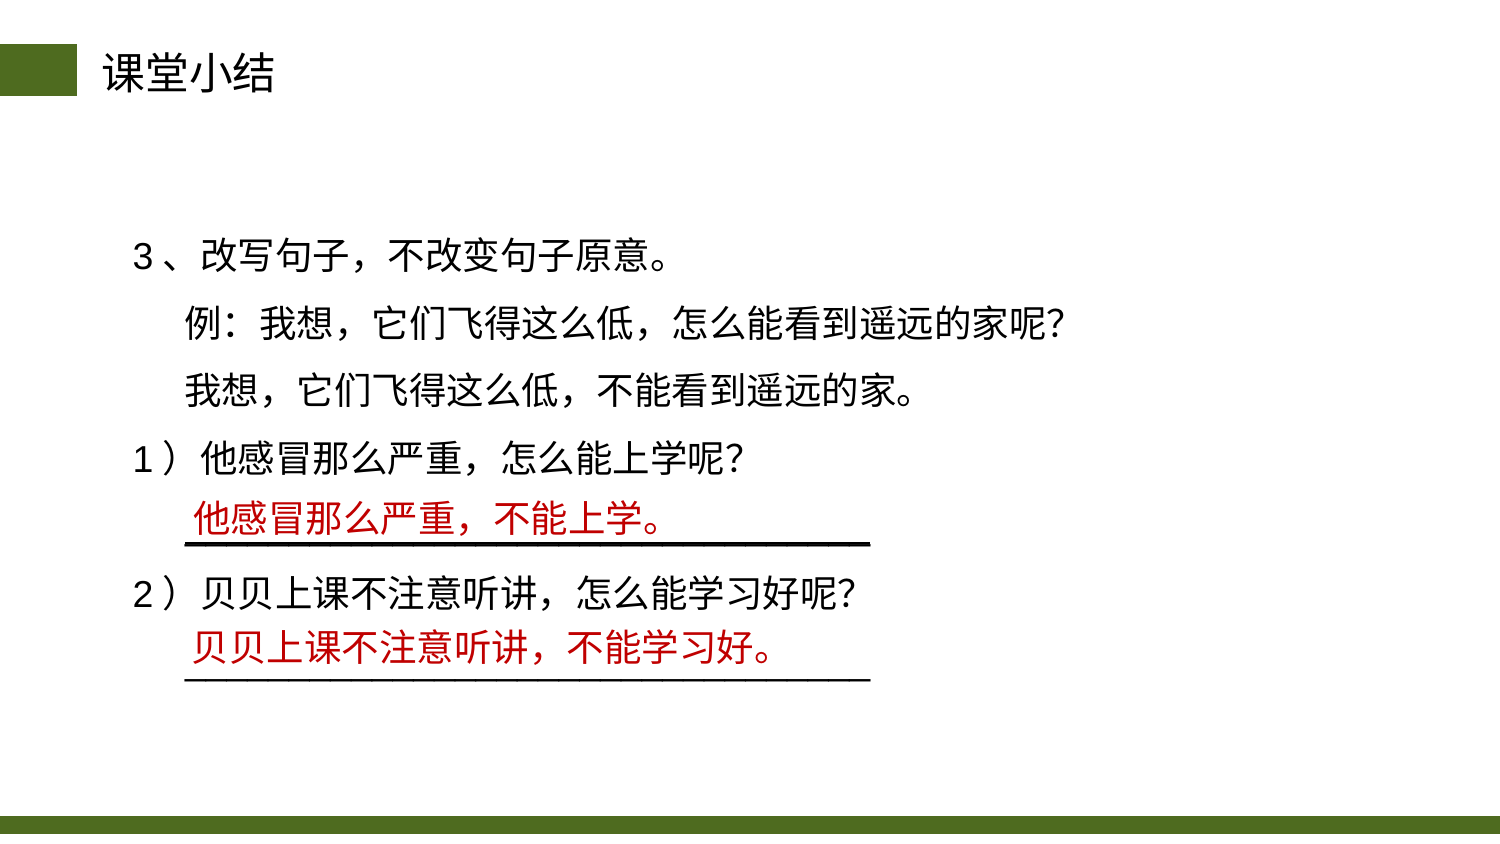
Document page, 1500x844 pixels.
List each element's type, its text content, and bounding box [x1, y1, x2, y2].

text_box 贝贝上课不注意听讲，不能学习好。 [180, 618, 804, 675]
text_box 课堂小结 [90, 40, 368, 104]
text_box 3、改写句子，不改变句子原意。 例：我想，它们飞得这么低，怎么能看到遥远的家呢？ 我想，它们飞得这么低，不能看到遥远的家。 1）他感冒那么严重，怎么能上学呢？ _________________________________ 2）贝贝上课不注意听讲，怎么能学习好呢？ _________________________________ [121, 204, 1467, 688]
text_box 他感冒那么严重，不能上学。 [181, 489, 693, 546]
